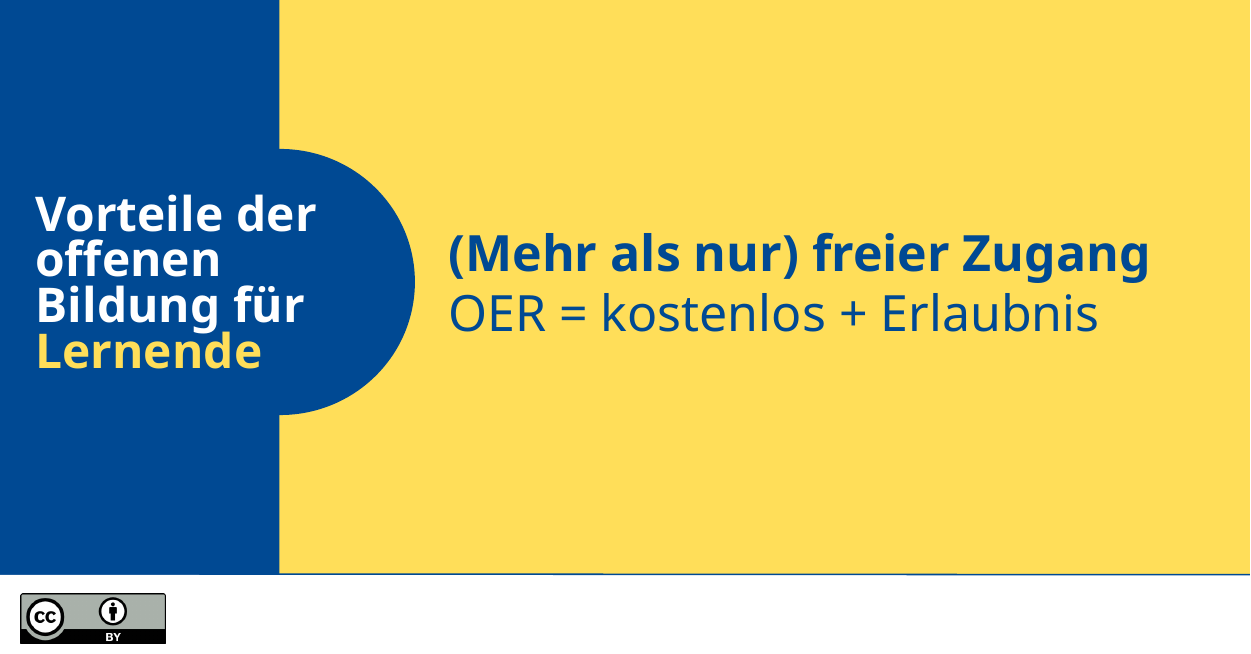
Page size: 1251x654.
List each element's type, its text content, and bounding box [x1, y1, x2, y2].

text_box (Mehr als nur) freier Zugang OER = kostenlos + Erlaubnis [433, 206, 1228, 357]
text_box [0, 0, 280, 573]
text_box [206, 393, 355, 416]
picture [20, 592, 166, 645]
text_box Vorteile der offenen Bildung für Lernende [20, 179, 361, 393]
text_box [195, 148, 415, 389]
text_box [0, 582, 1250, 654]
